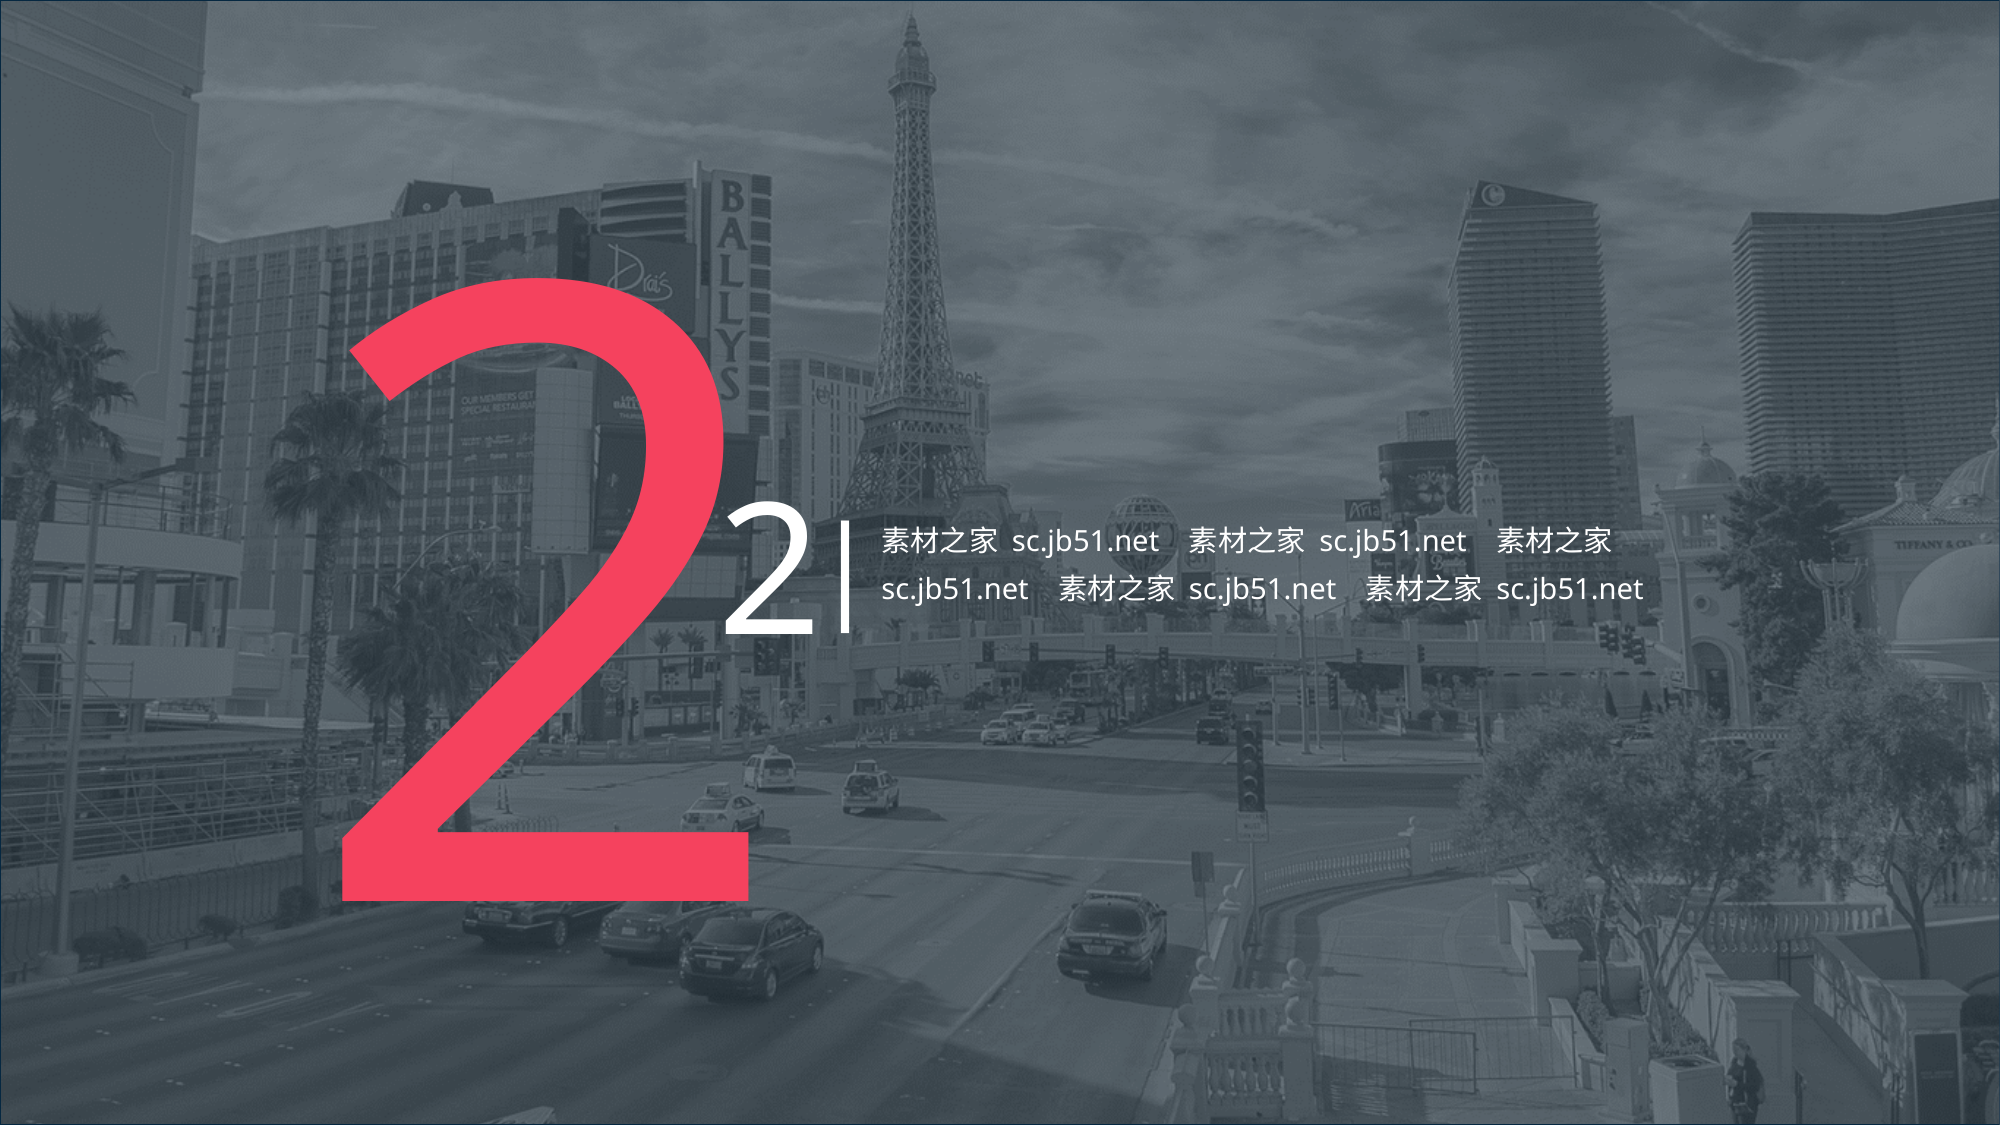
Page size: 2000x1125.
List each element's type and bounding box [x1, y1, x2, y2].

text_box [286, 33, 1713, 1092]
picture [0, 0, 2000, 1125]
